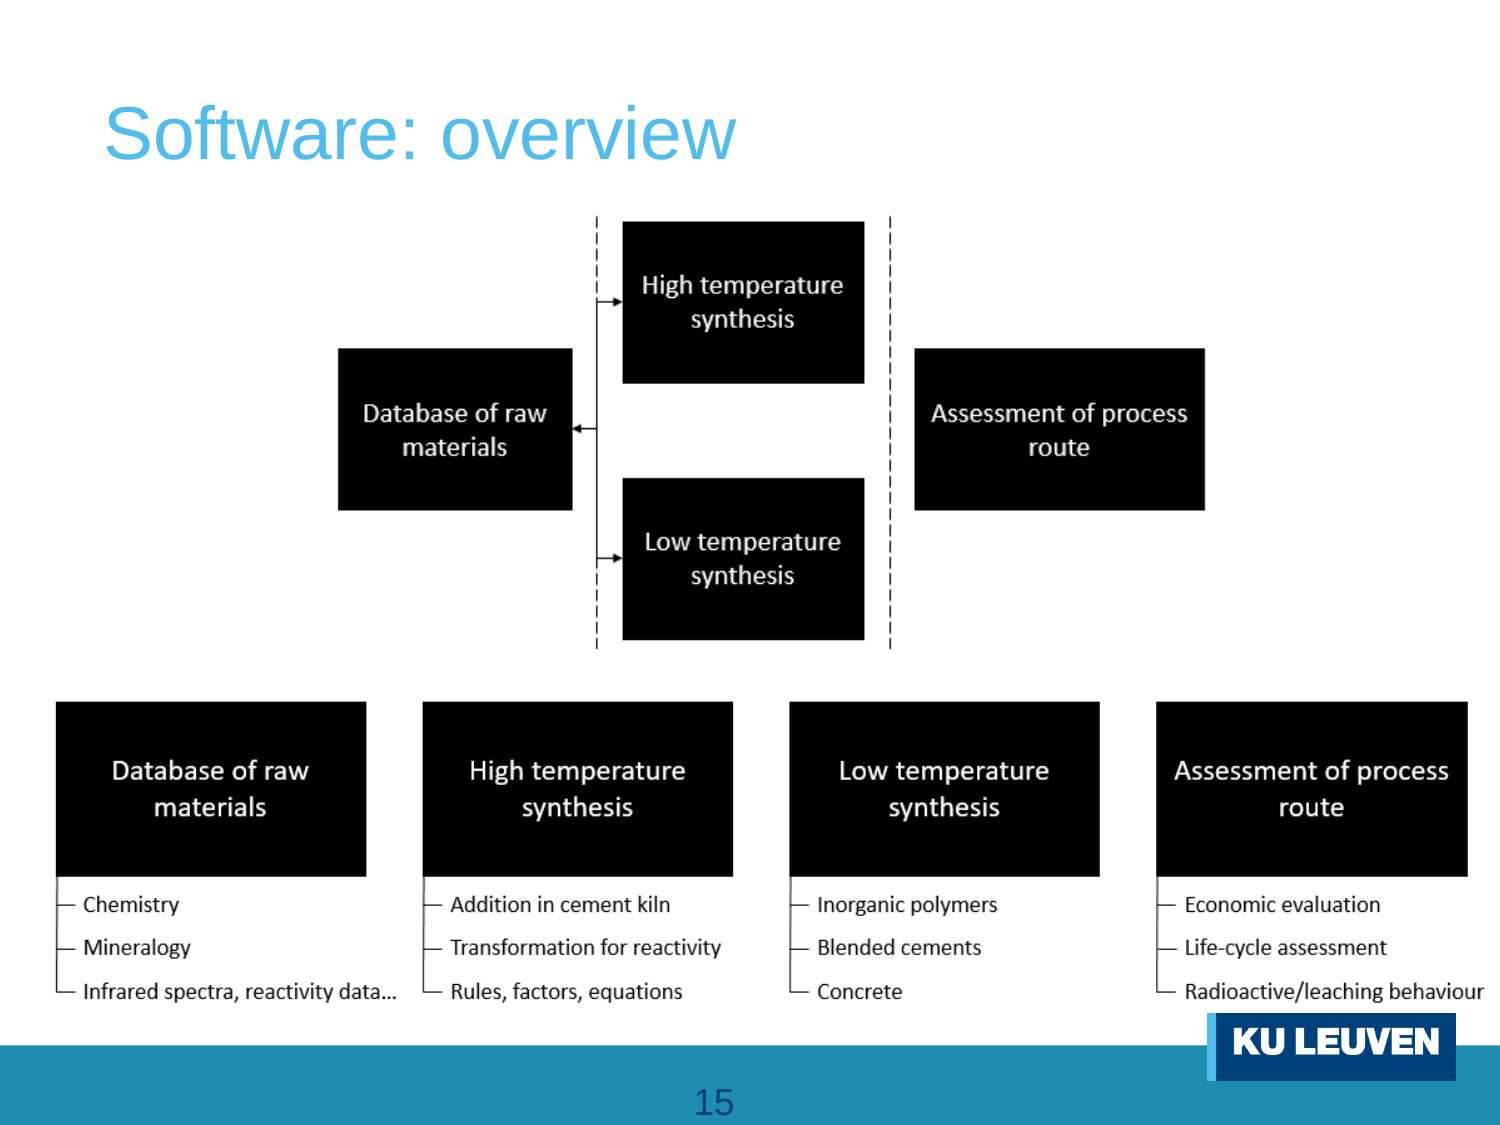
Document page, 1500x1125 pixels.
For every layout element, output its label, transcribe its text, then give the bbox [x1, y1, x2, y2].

text_box [88, 221, 1456, 693]
text_box Software: overview [88, 76, 1456, 221]
text_box 15 [596, 1070, 750, 1118]
picture [328, 210, 1217, 664]
picture [46, 693, 1498, 1081]
